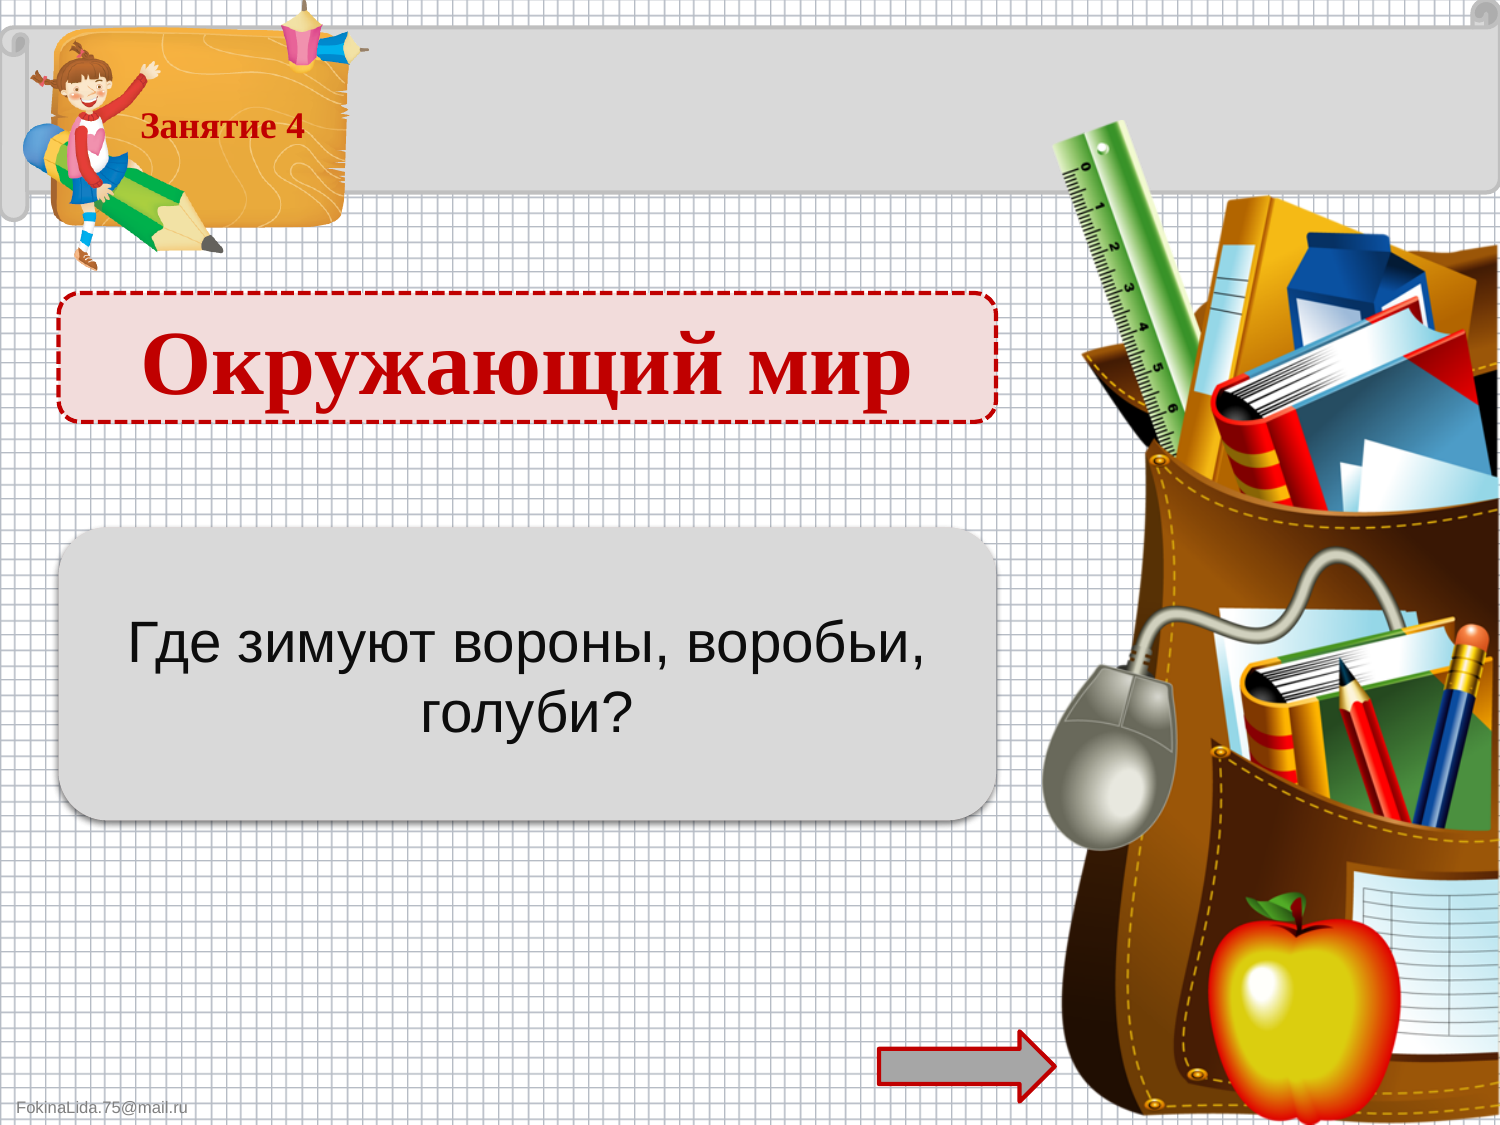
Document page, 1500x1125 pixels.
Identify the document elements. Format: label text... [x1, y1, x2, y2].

text_box Окружающий мир [56, 290, 999, 424]
picture [0, 0, 1500, 1125]
text_box [876, 1029, 1057, 1104]
text_box [56, 525, 999, 823]
